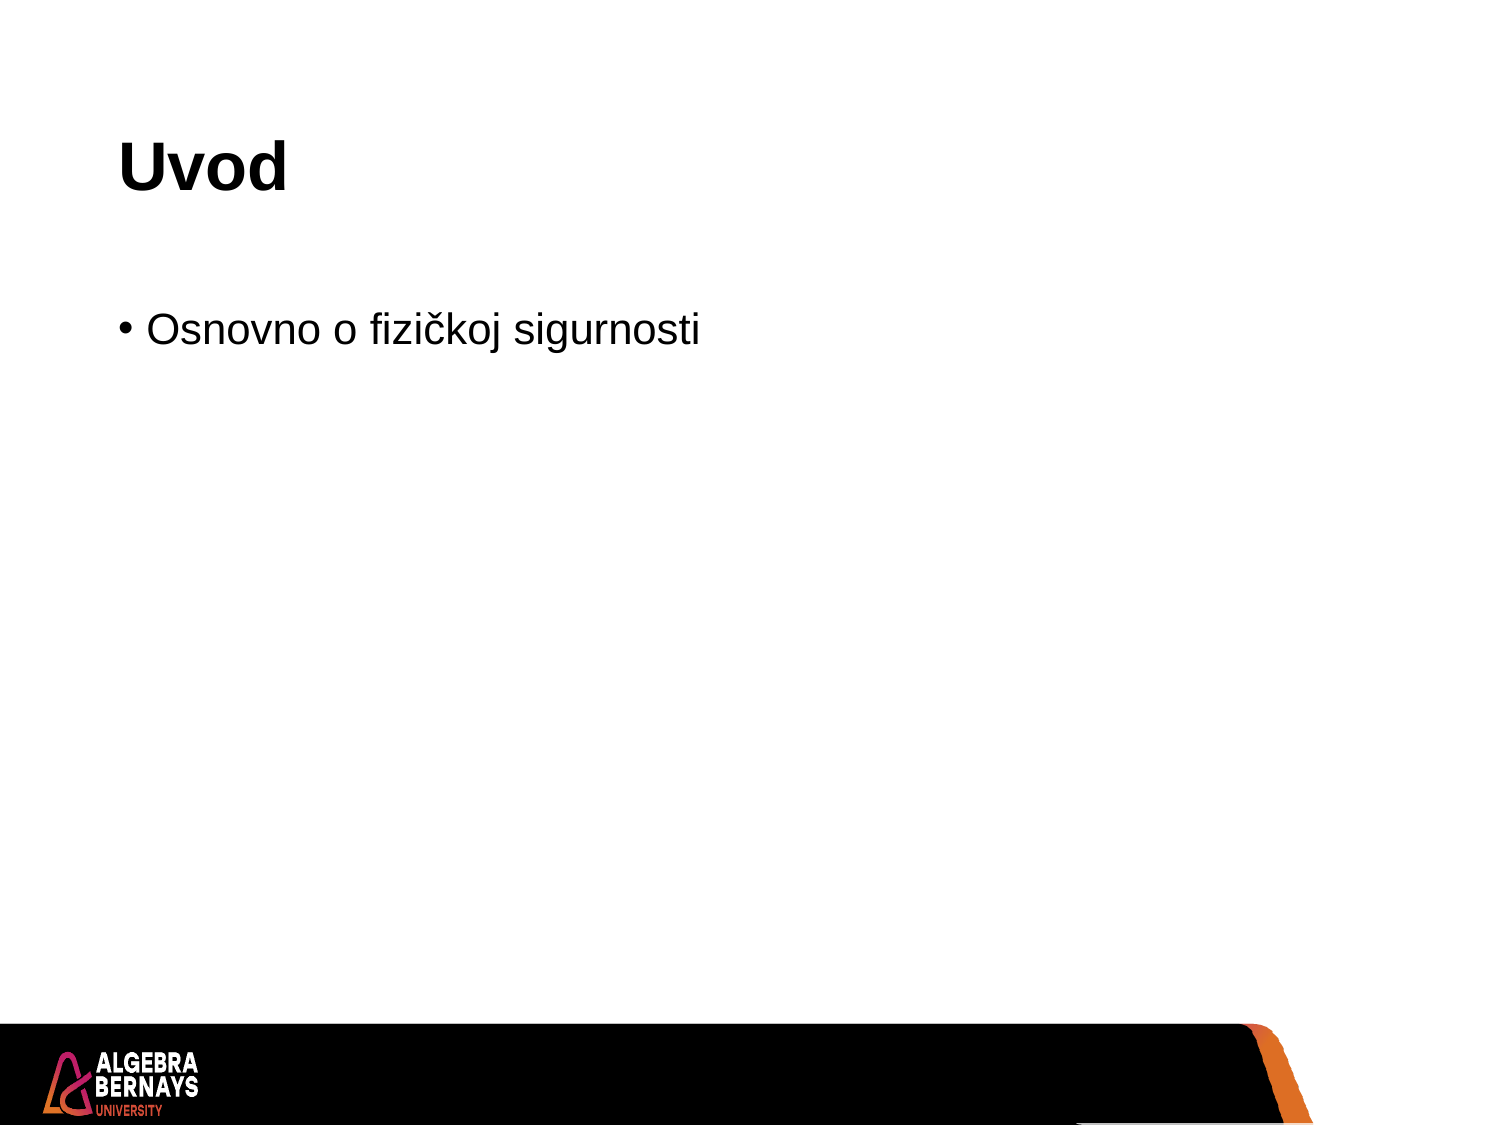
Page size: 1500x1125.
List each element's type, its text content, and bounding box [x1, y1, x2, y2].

list Osnovno o fizičkoj sigurnosti [103, 299, 1397, 1014]
picture [0, 1023, 1468, 1125]
title Uvod [103, 59, 1397, 278]
